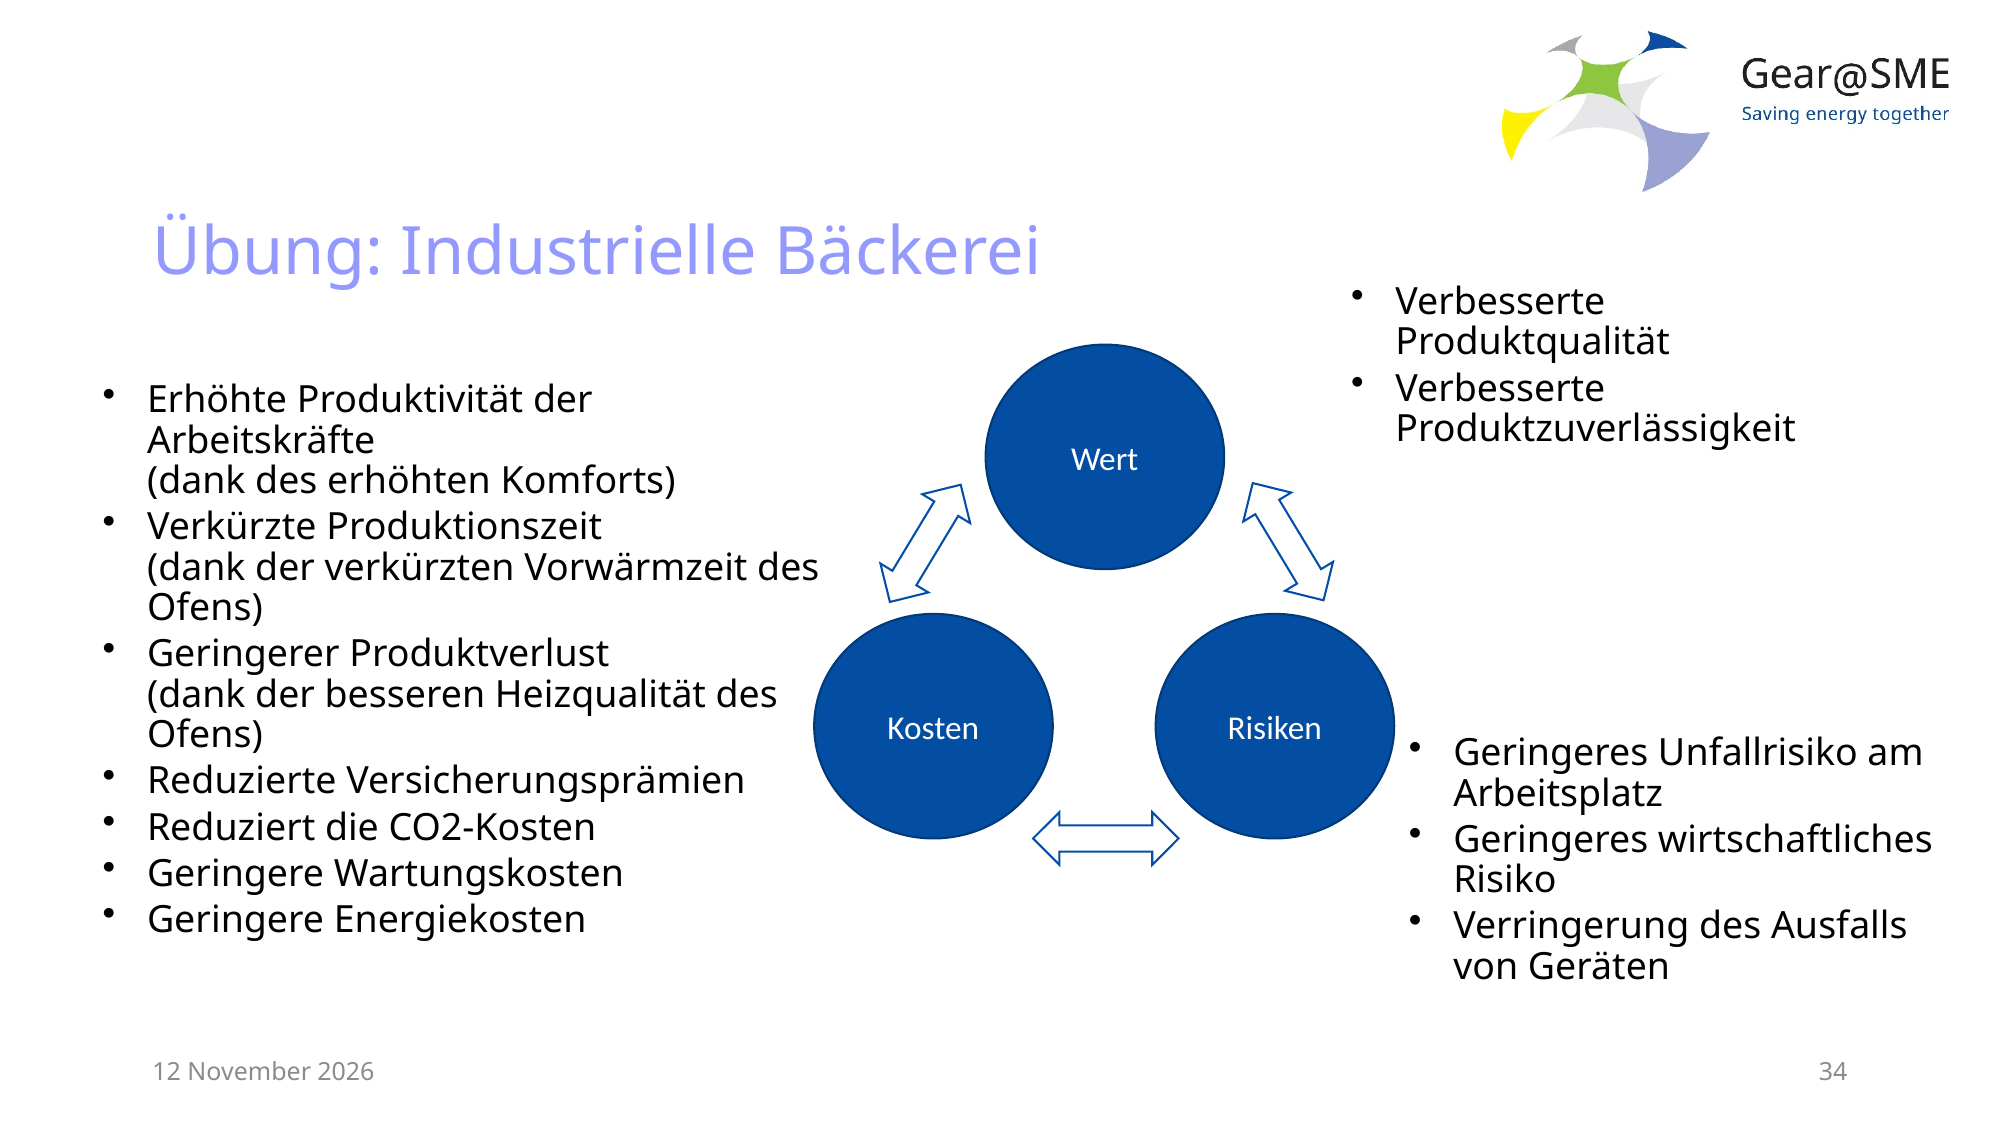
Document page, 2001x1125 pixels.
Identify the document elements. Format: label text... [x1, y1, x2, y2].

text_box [814, 344, 1395, 865]
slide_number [137, 1042, 588, 1103]
text_box Erhöhte Produktivität der Arbeitskräfte (dank des erhöhten Komforts) Verkürzte Produktionszeit (dank der verkürzten Vorwärmzeit des Ofens) Geringerer Produktverlust (dank der besseren Heizqualität des Ofens) Reduzierte Versicherungsprämien Reduziert die CO2-Kosten Geringere Wartungskosten Geringere Energiekosten [87, 373, 839, 948]
text_box Geringeres Unfallrisiko am Arbeitsplatz Geringeres wirtschaftliches Risiko Verringerung des Ausfalls von Geräten [1394, 726, 1950, 995]
slide_number 34 [1412, 1042, 1863, 1103]
title Übung: Industrielle Bäckerei [137, 205, 1863, 300]
text_box Verbesserte Produktqualität Verbesserte Produktzuverlässigkeit [1336, 300, 1842, 457]
picture [1502, 31, 1949, 192]
